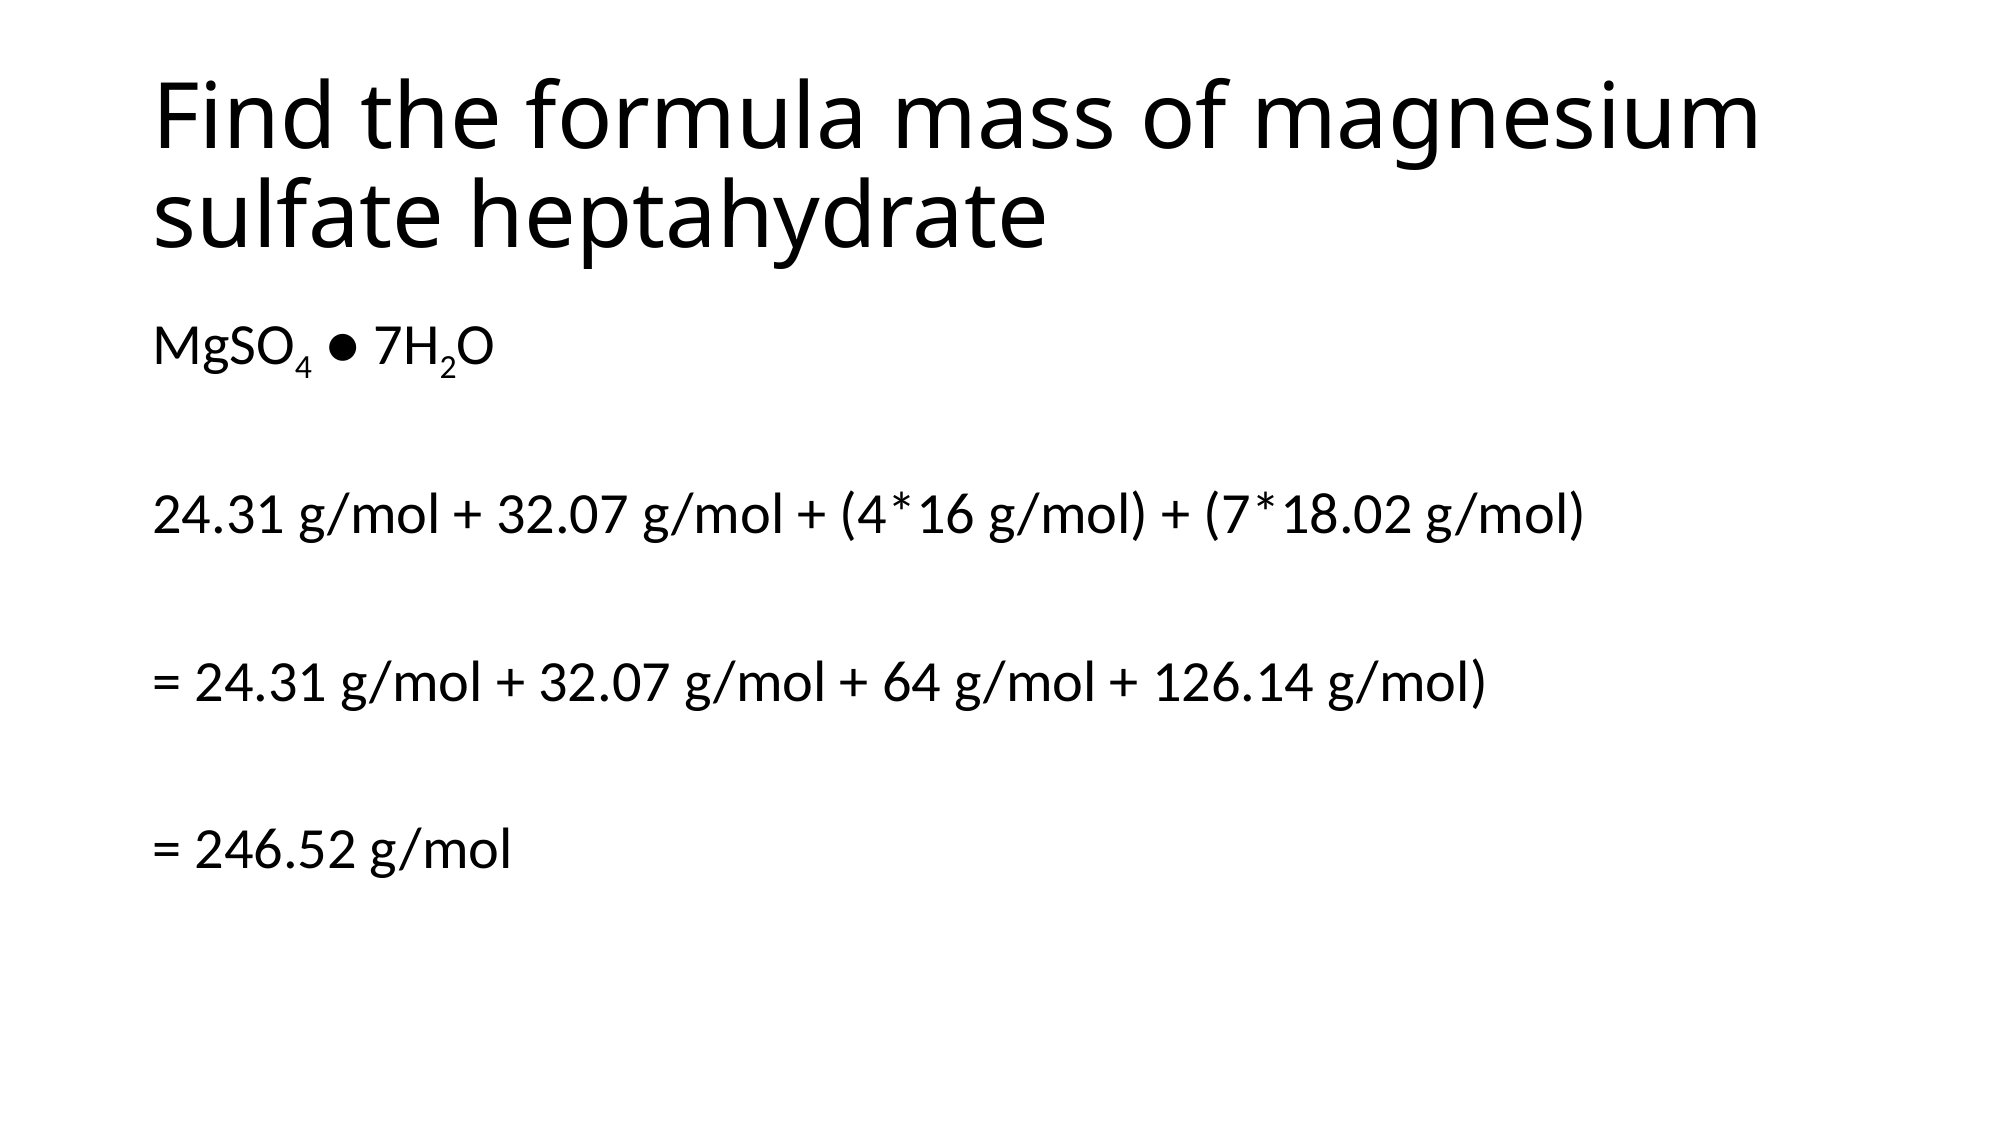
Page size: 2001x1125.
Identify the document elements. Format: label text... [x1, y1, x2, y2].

title Find the formula mass of magnesium sulfate heptahydrate [137, 59, 1863, 278]
list MgSO4 ● 7H2O 24.31 g/mol + 32.07 g/mol + (4*16 g/mol) + (7*18.02 g/mol) = 24.31 g/mol + 32.07 g/mol + 64 g/mol + 126.14 g/mol) = 246.52 g/mol [137, 299, 1863, 1014]
